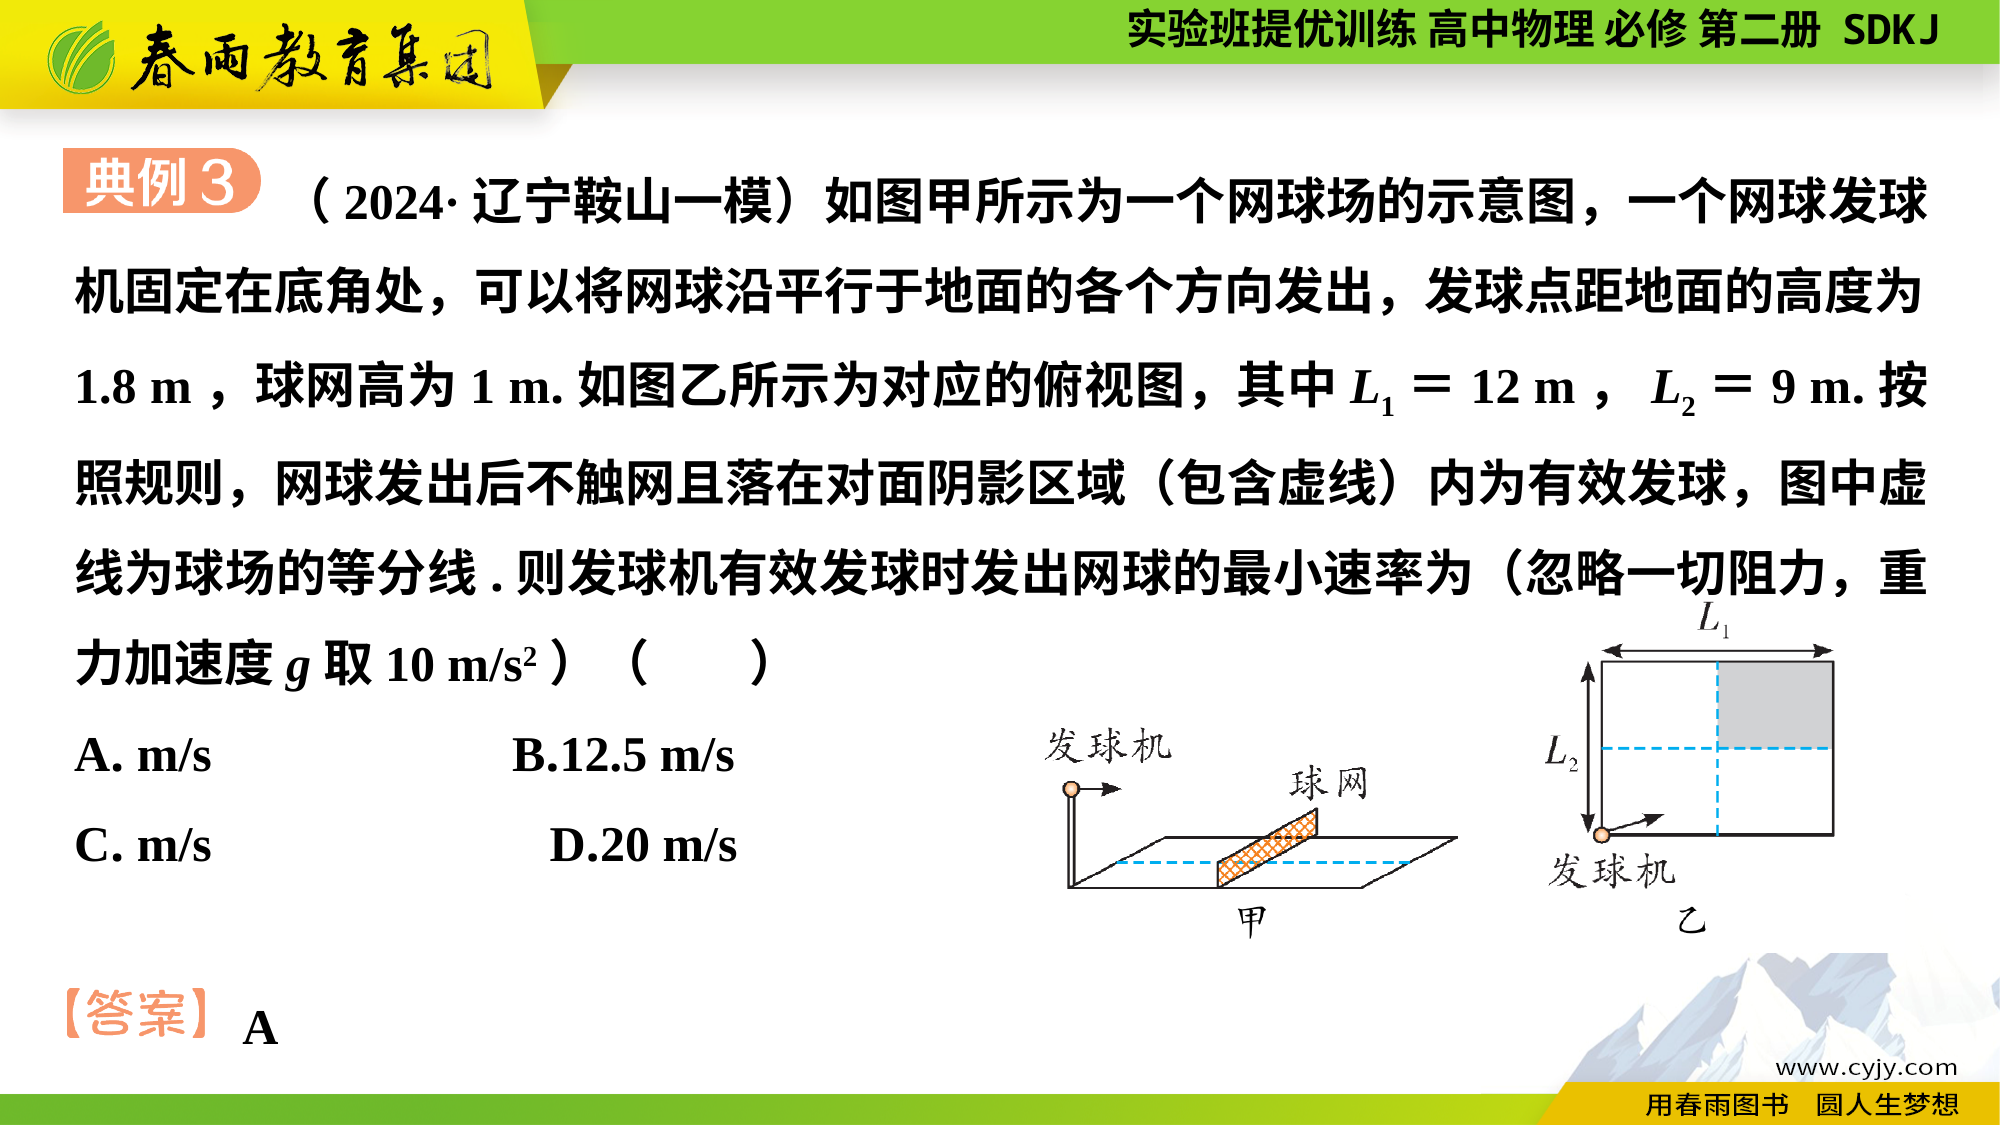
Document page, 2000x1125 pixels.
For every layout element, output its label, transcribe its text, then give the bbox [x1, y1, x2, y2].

text_box A [227, 956, 294, 1062]
picture [0, 0, 2000, 1125]
